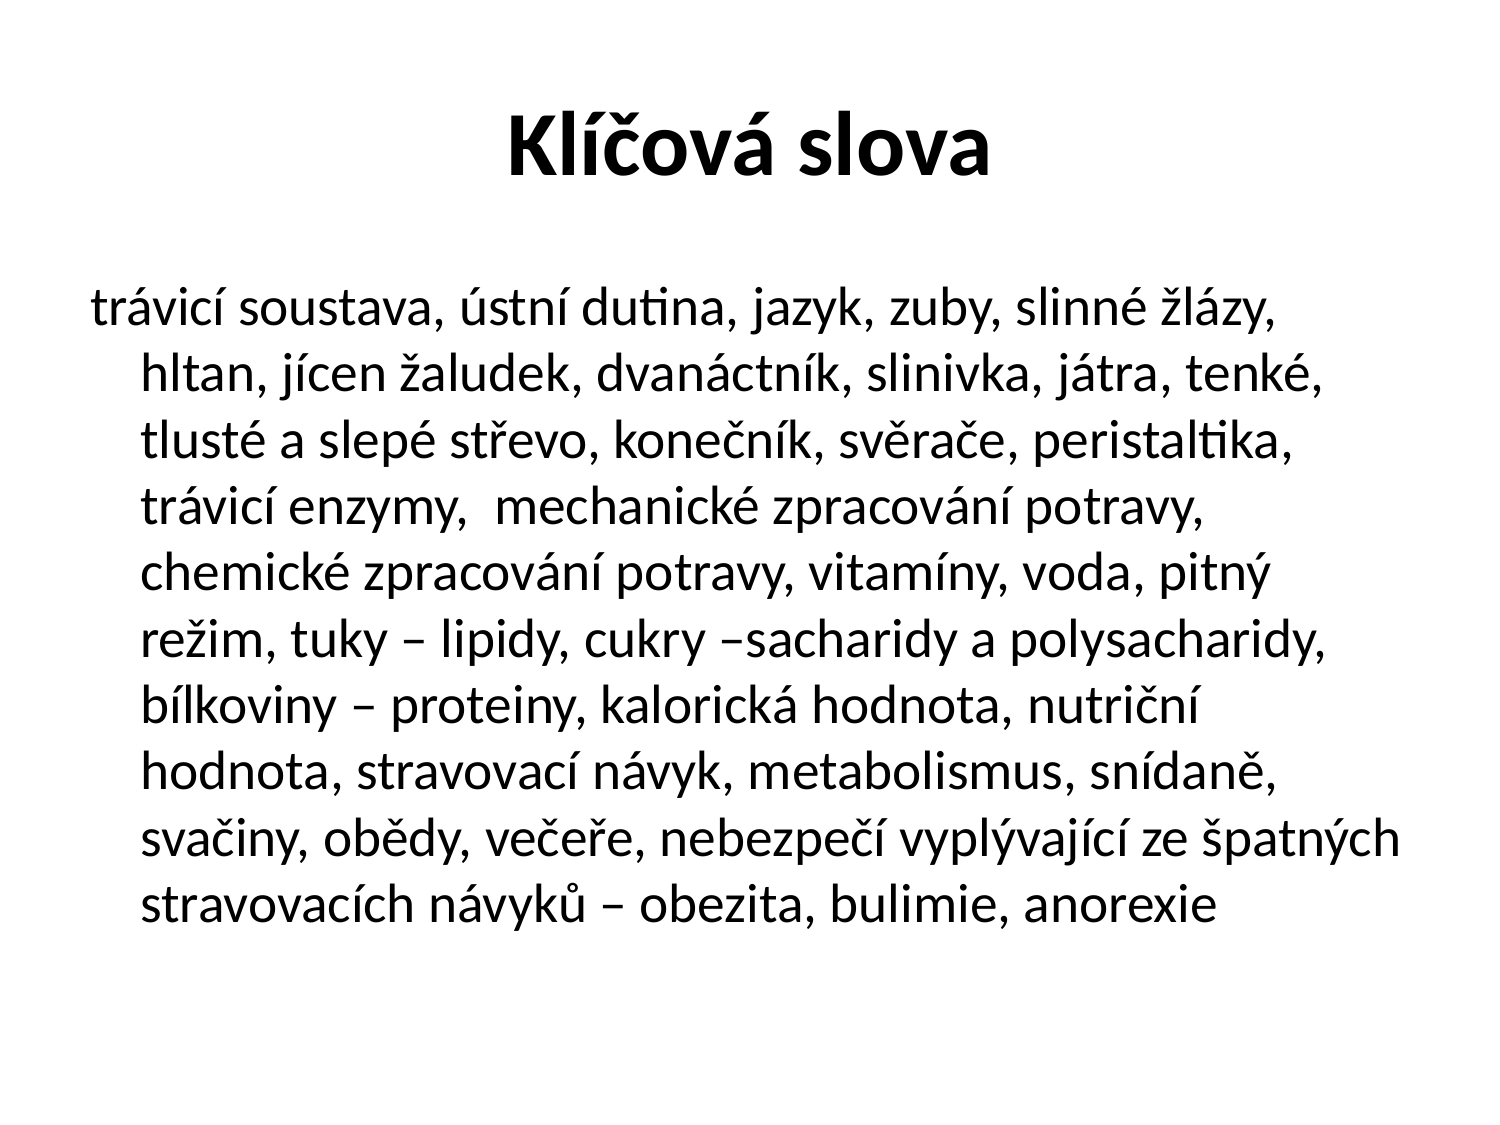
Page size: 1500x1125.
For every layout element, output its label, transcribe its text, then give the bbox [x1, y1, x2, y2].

list trávicí soustava, ústní dutina, jazyk, zuby, slinné žlázy, hltan, jícen žaludek, dvanáctník, slinivka, játra, tenké, tlusté a slepé střevo, konečník, svěrače, peristaltika, trávicí enzymy, mechanické zpracování potravy, chemické zpracování potravy, vitamíny, voda, pitný režim, tuky – lipidy, cukry –sacharidy a polysacharidy, bílkoviny – proteiny, kalorická hodnota, nutriční hodnota, stravovací návyk, metabolismus, snídaně, svačiny, obědy, večeře, nebezpečí vyplývající ze špatných stravovacích návyků – obezita, bulimie, anorexie [75, 262, 1425, 1005]
title Klíčová slova [75, 45, 1425, 233]
